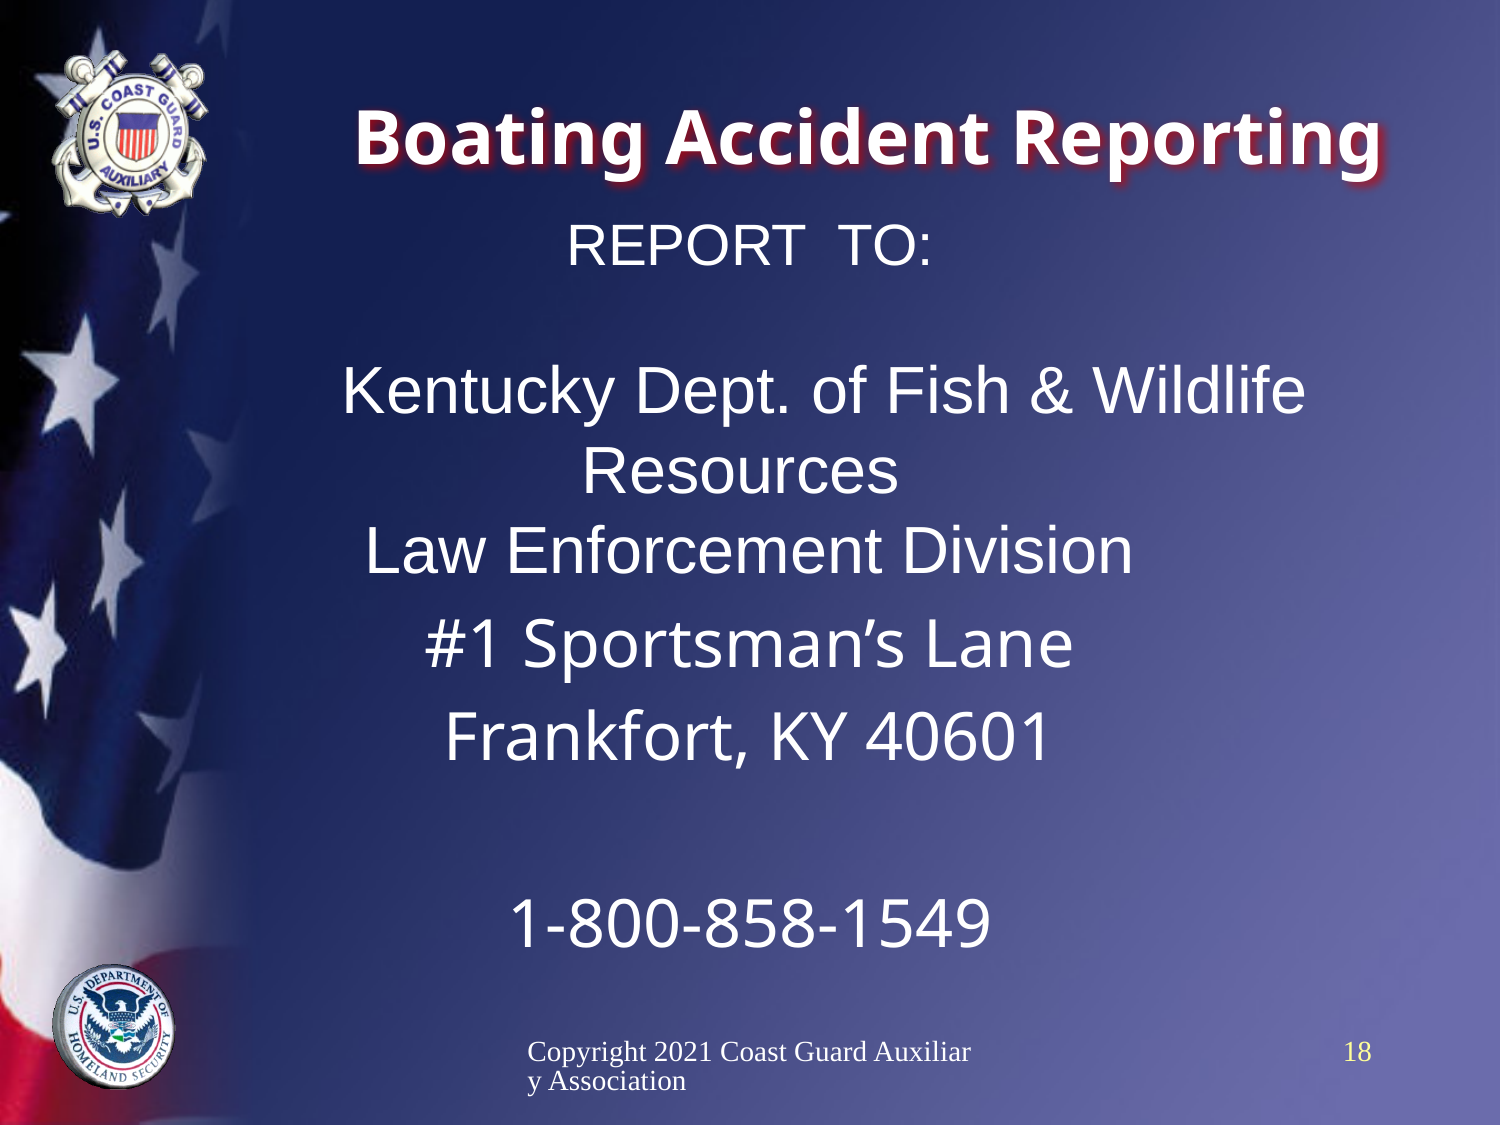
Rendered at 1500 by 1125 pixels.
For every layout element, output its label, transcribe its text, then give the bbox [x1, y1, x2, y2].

slide_number 18 [1074, 1025, 1388, 1100]
title Boating Accident Reporting [231, 40, 1500, 229]
picture [0, 0, 1500, 1125]
footer Copyright 2021 Coast Guard Auxiliary Association [512, 1048, 988, 1100]
text_box REPORT TO: Kentucky Dept. of Fish & Wildlife Resources Law Enforcement Division #1 Sportsman’s Lane Frankfort, KY 40601 1-800-858-1549 [168, 199, 1332, 1048]
